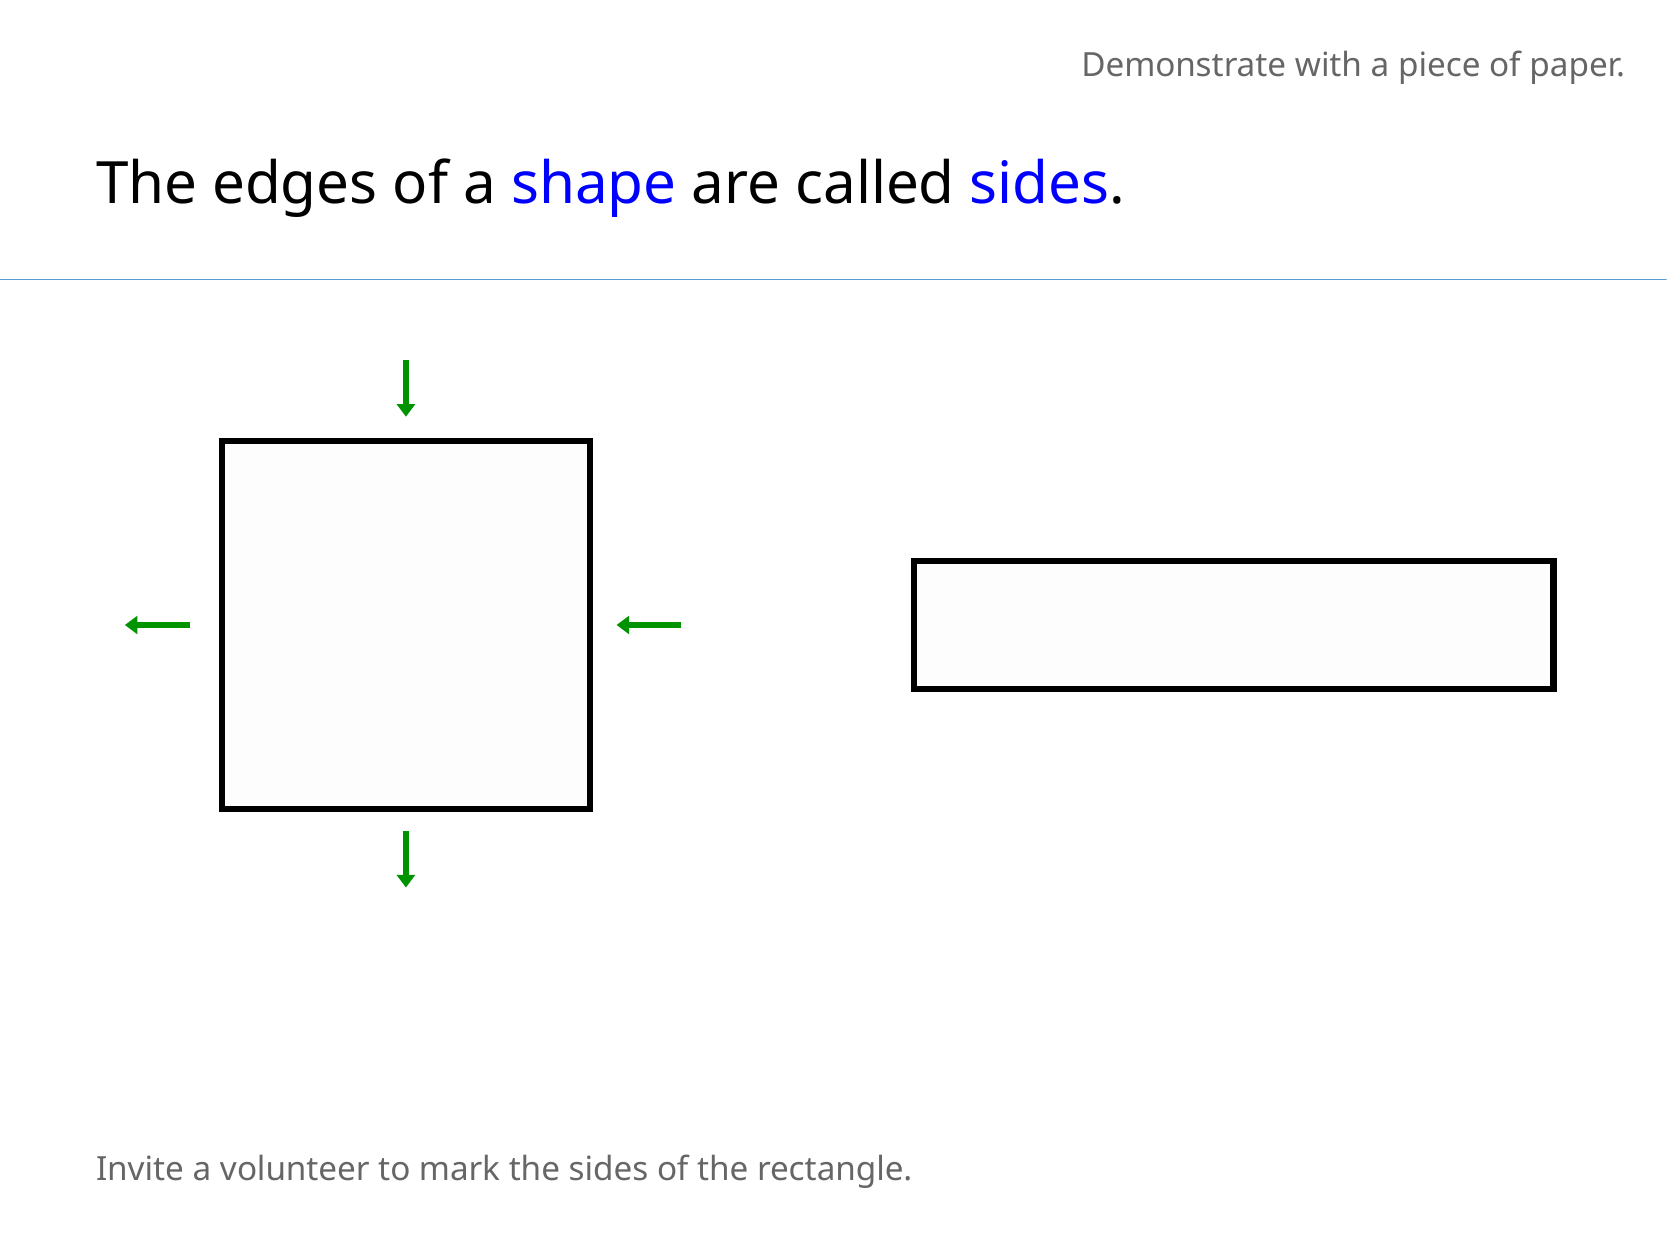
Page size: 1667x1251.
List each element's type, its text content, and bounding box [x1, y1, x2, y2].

text_box Invite a volunteer to mark the sides of the rectangle. [81, 1139, 959, 1195]
text_box The edges of a shape are called sides. [81, 137, 1476, 223]
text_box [124, 360, 682, 888]
text_box [913, 560, 1555, 690]
text_box Demonstrate with a piece of paper. [1024, 35, 1641, 91]
